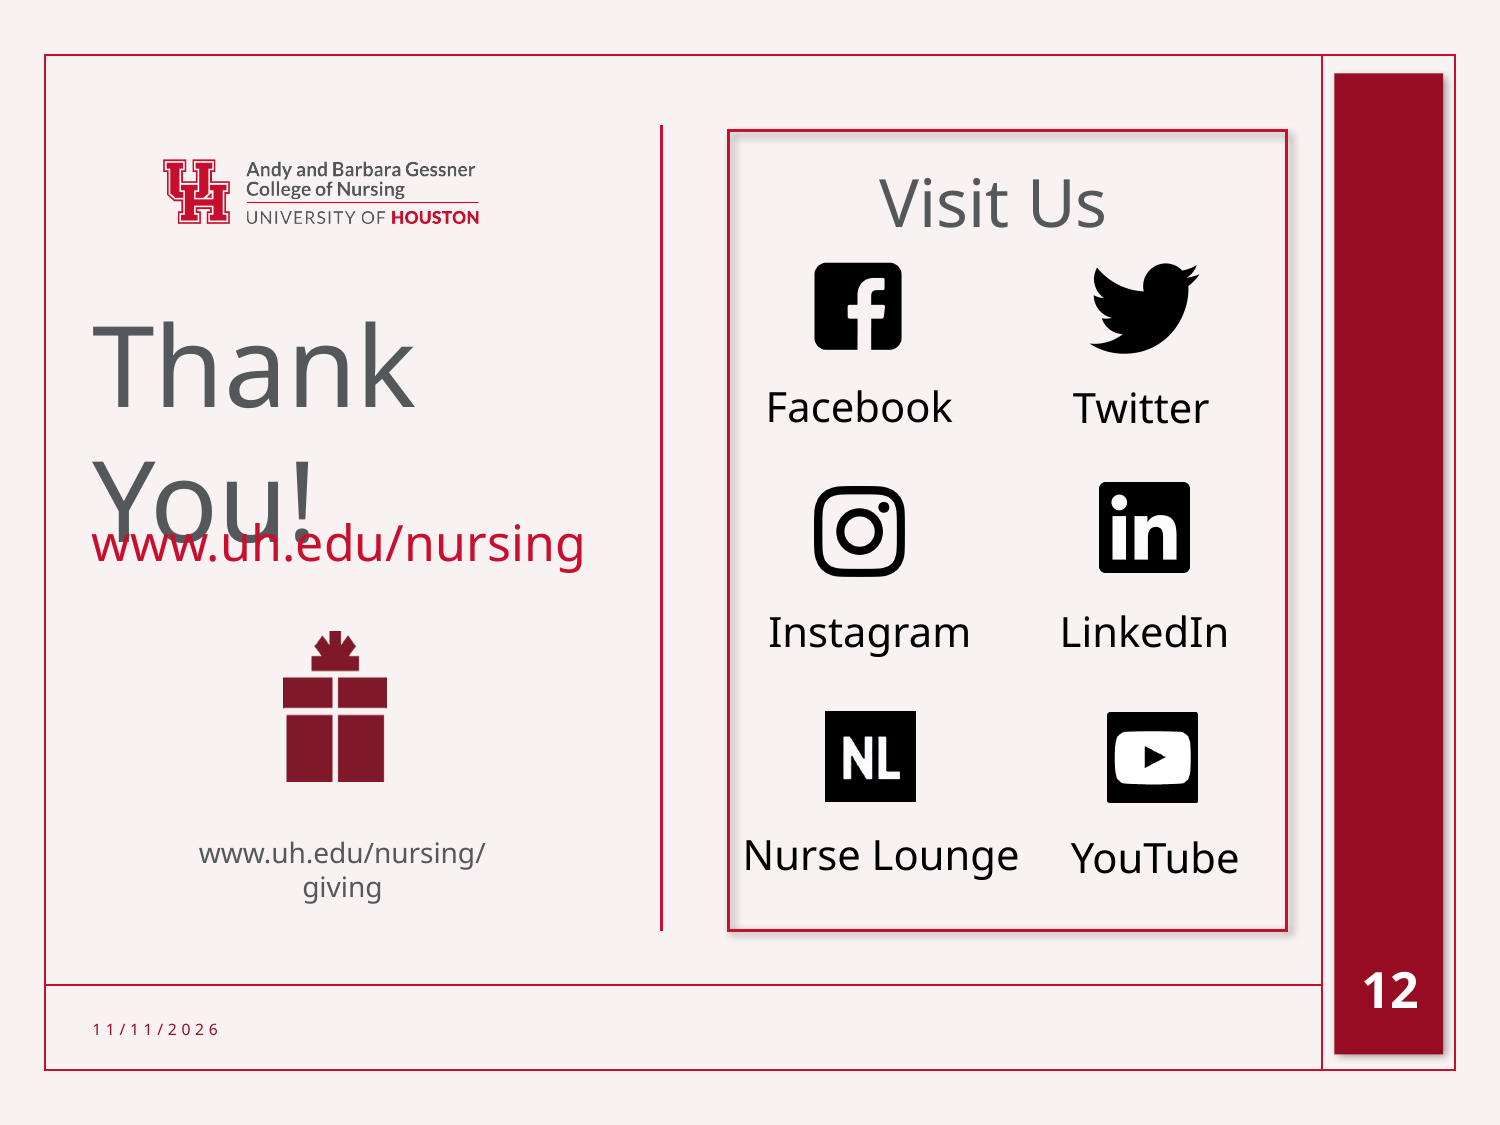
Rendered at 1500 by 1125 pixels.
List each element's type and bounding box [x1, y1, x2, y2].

slide_number [77, 1007, 466, 1055]
picture [157, 143, 512, 241]
picture [1107, 712, 1198, 803]
picture [825, 711, 916, 802]
picture [814, 486, 905, 577]
